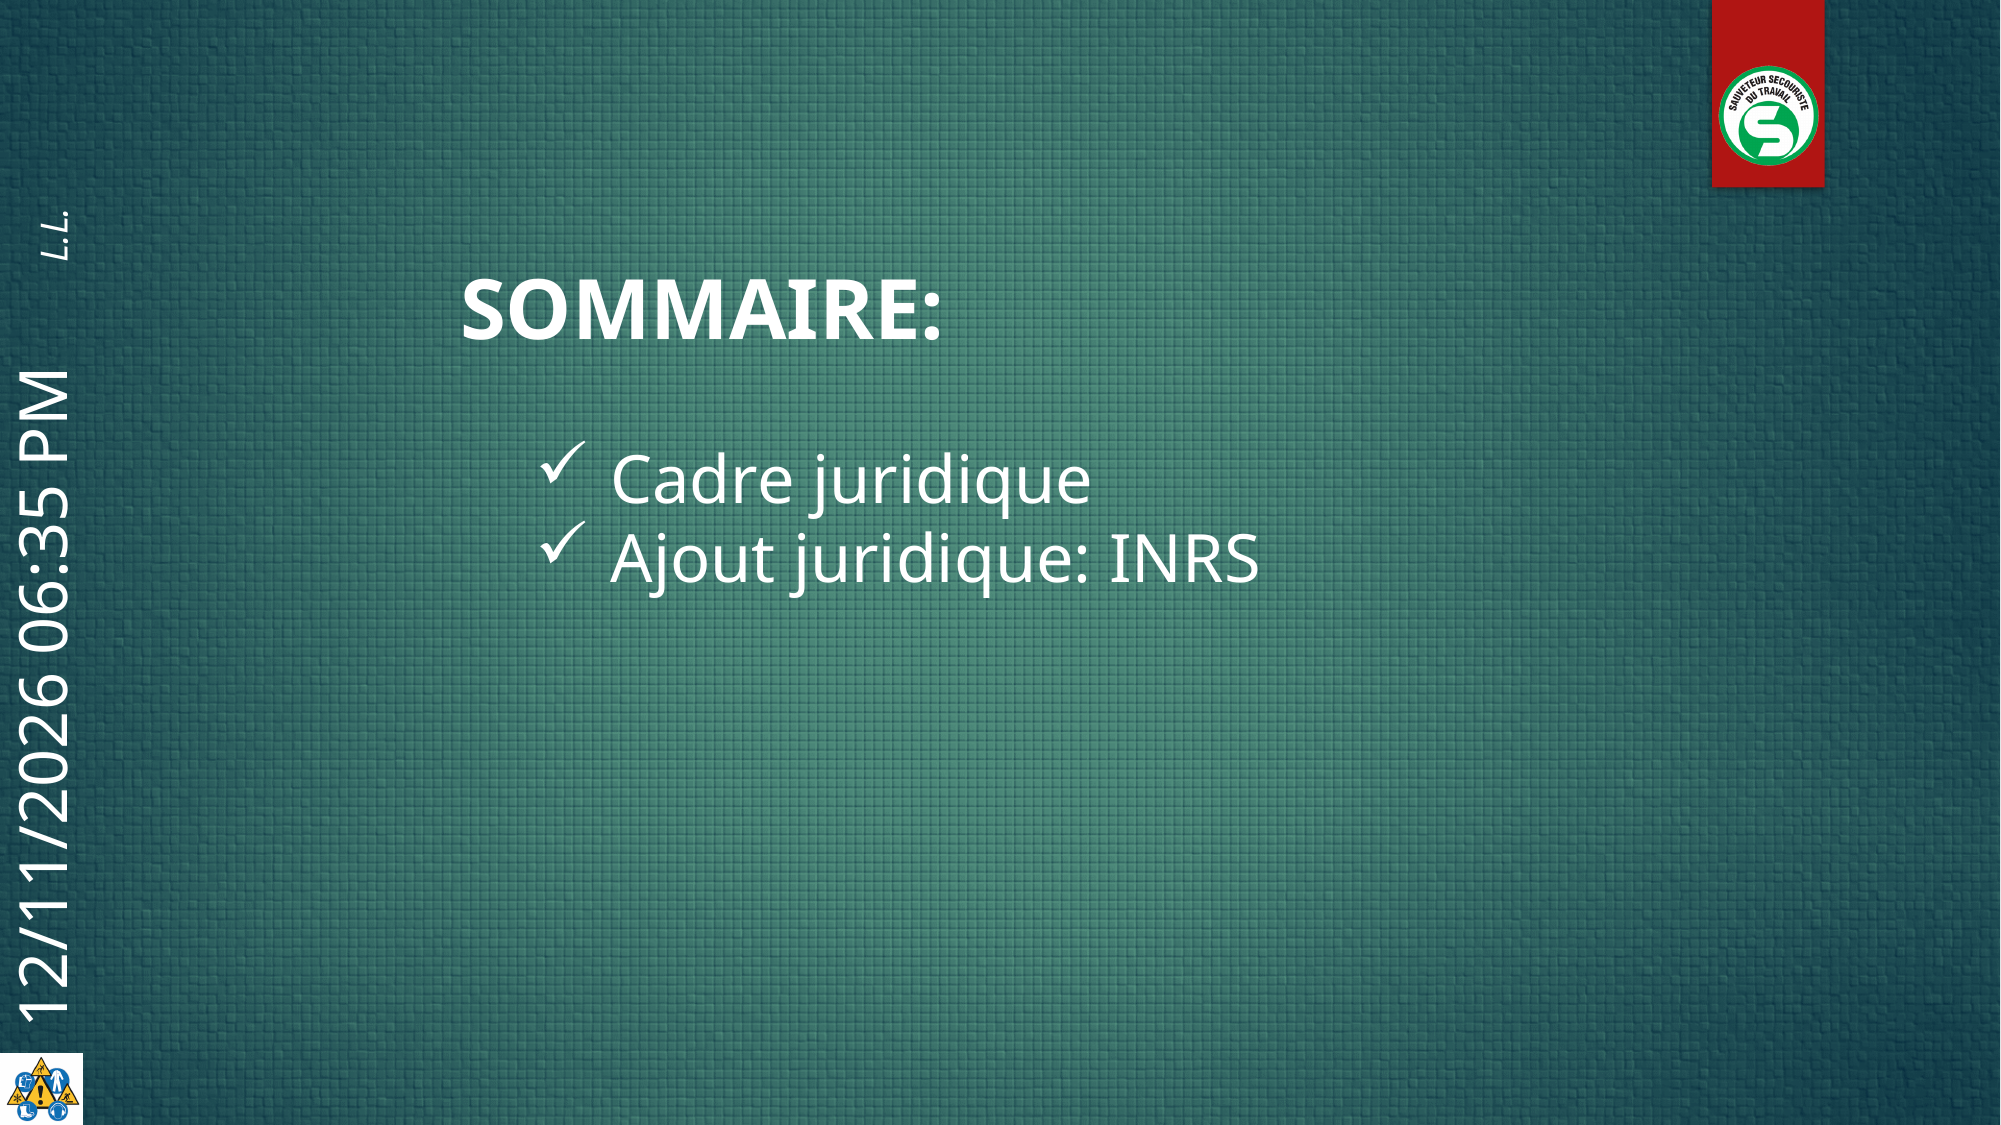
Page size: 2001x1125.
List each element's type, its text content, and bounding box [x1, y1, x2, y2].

text_box SOMMAIRE: Cadre juridique Ajout juridique: INRS [445, 249, 1811, 764]
picture [1718, 65, 1819, 166]
picture [0, 1053, 83, 1125]
